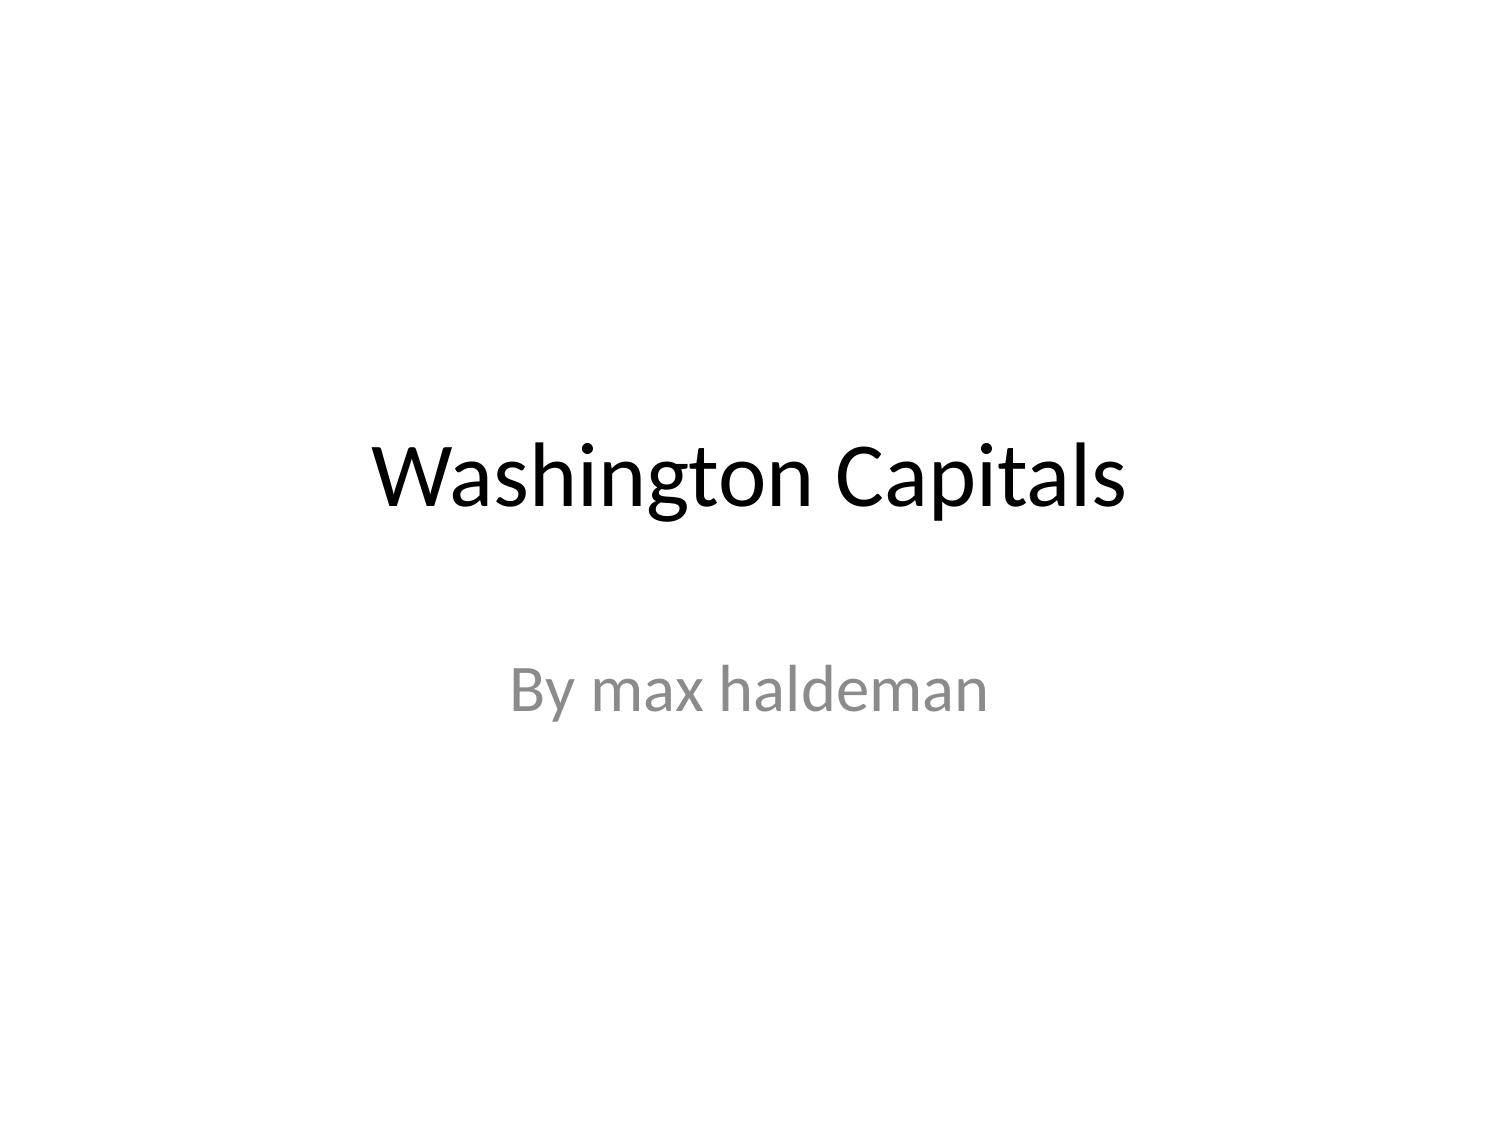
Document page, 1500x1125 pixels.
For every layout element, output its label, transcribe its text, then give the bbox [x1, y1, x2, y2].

subtitle By max haldeman [225, 637, 1275, 925]
title Washington Capitals [112, 349, 1388, 591]
